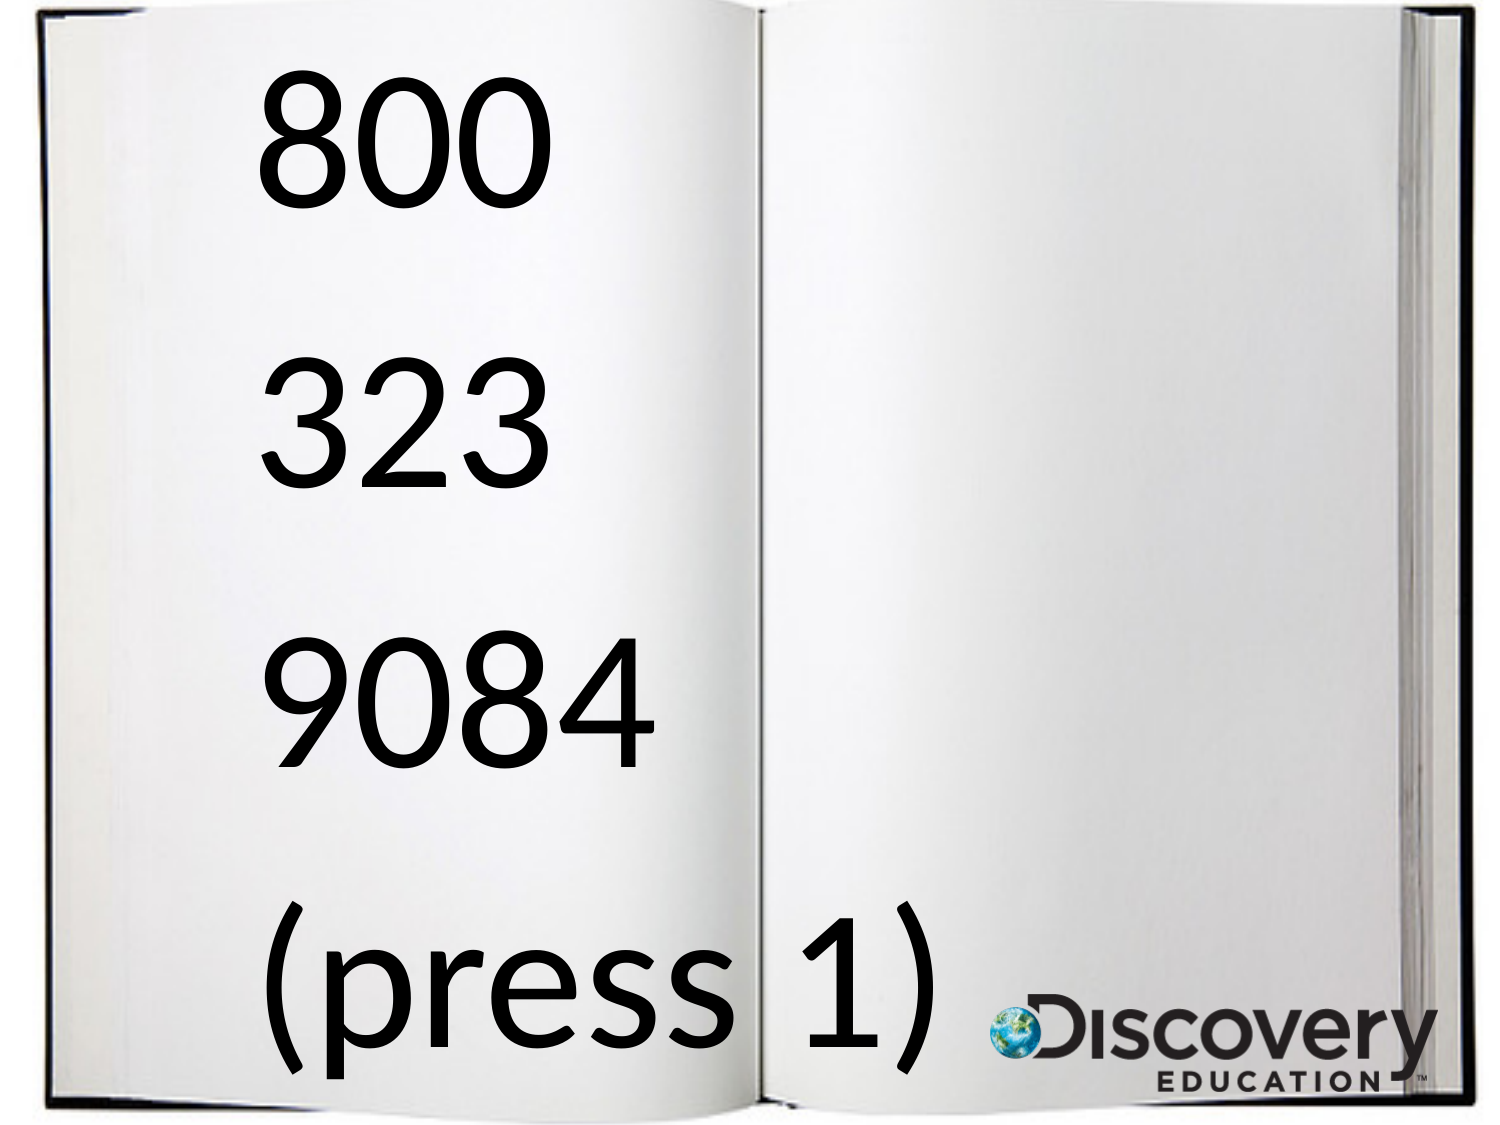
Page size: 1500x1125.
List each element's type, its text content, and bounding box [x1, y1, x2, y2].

list 800 323 9084 (press 1) [237, 0, 1500, 1125]
picture [0, 0, 237, 1125]
